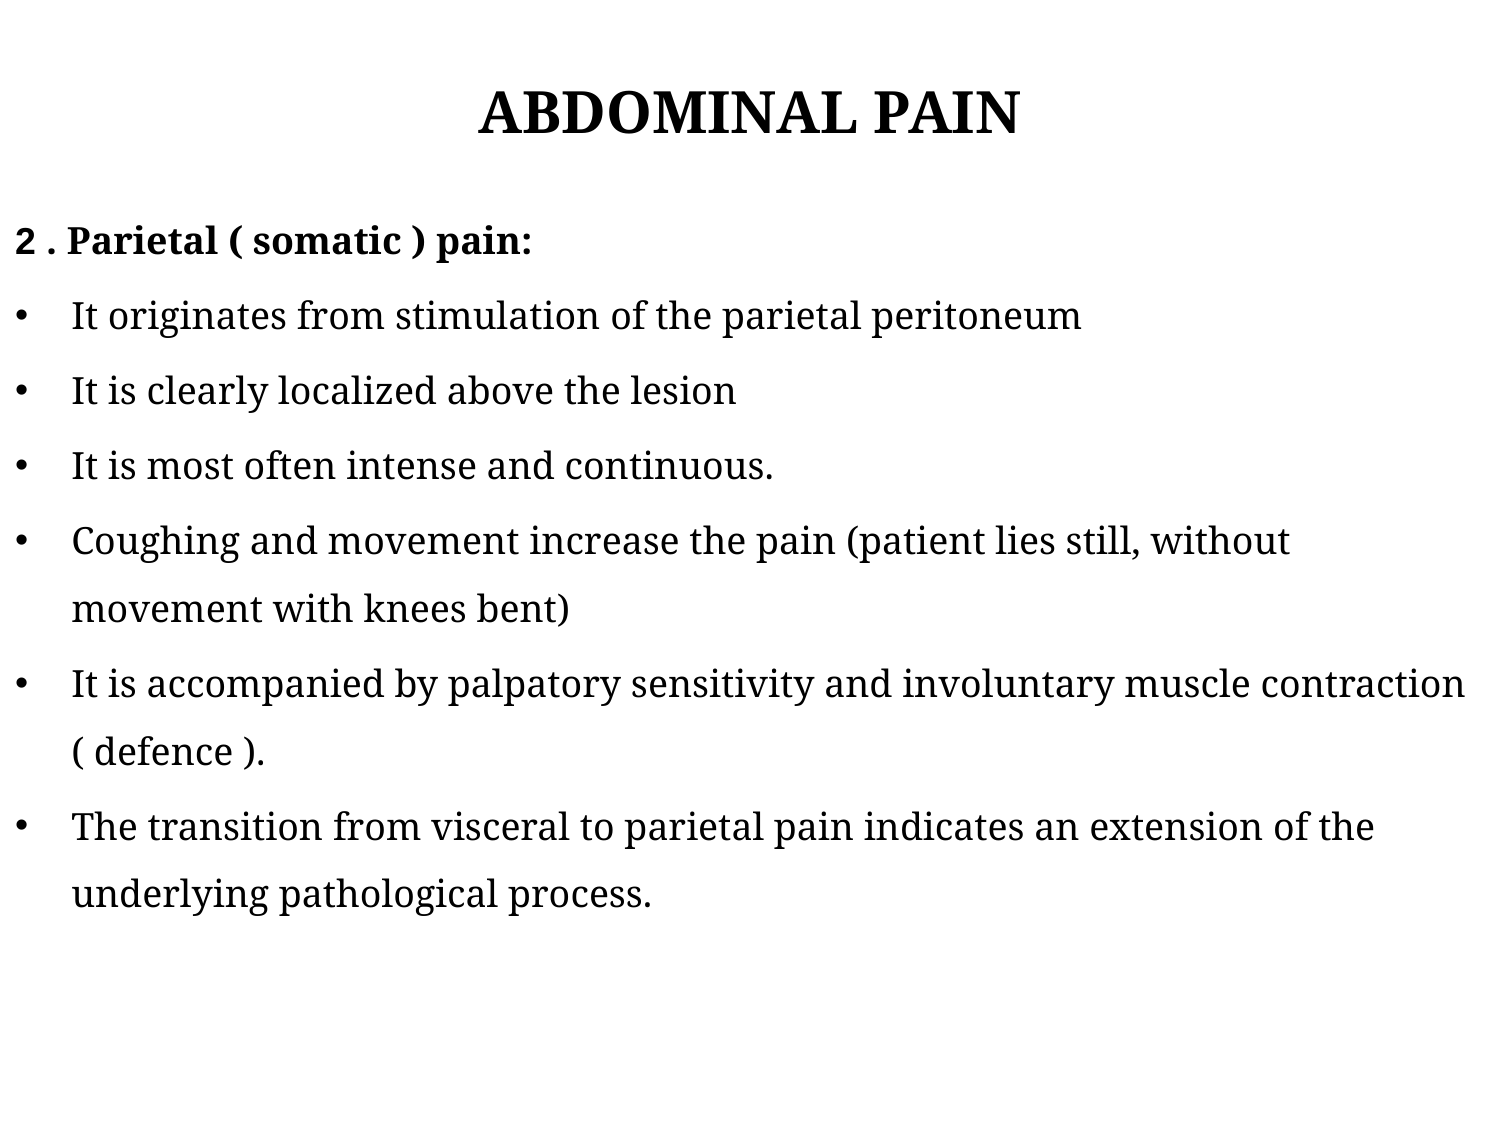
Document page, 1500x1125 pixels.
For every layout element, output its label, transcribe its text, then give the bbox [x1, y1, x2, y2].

title ABDOMINAL PAIN [75, 45, 1425, 175]
list 2 . Parietal ( somatic ) pain: It originates from stimulation of the parietal peritoneum It is clearly localized above the lesion It is most often intense and continuous. Coughing and movement increase the pain (patient lies still, without movement with knees bent) It is accompanied by palpatory sensitivity and involuntary muscle contraction ( defence ). The transition from visceral to parietal pain indicates an extension of the underlying pathological process. [0, 187, 1500, 1088]
